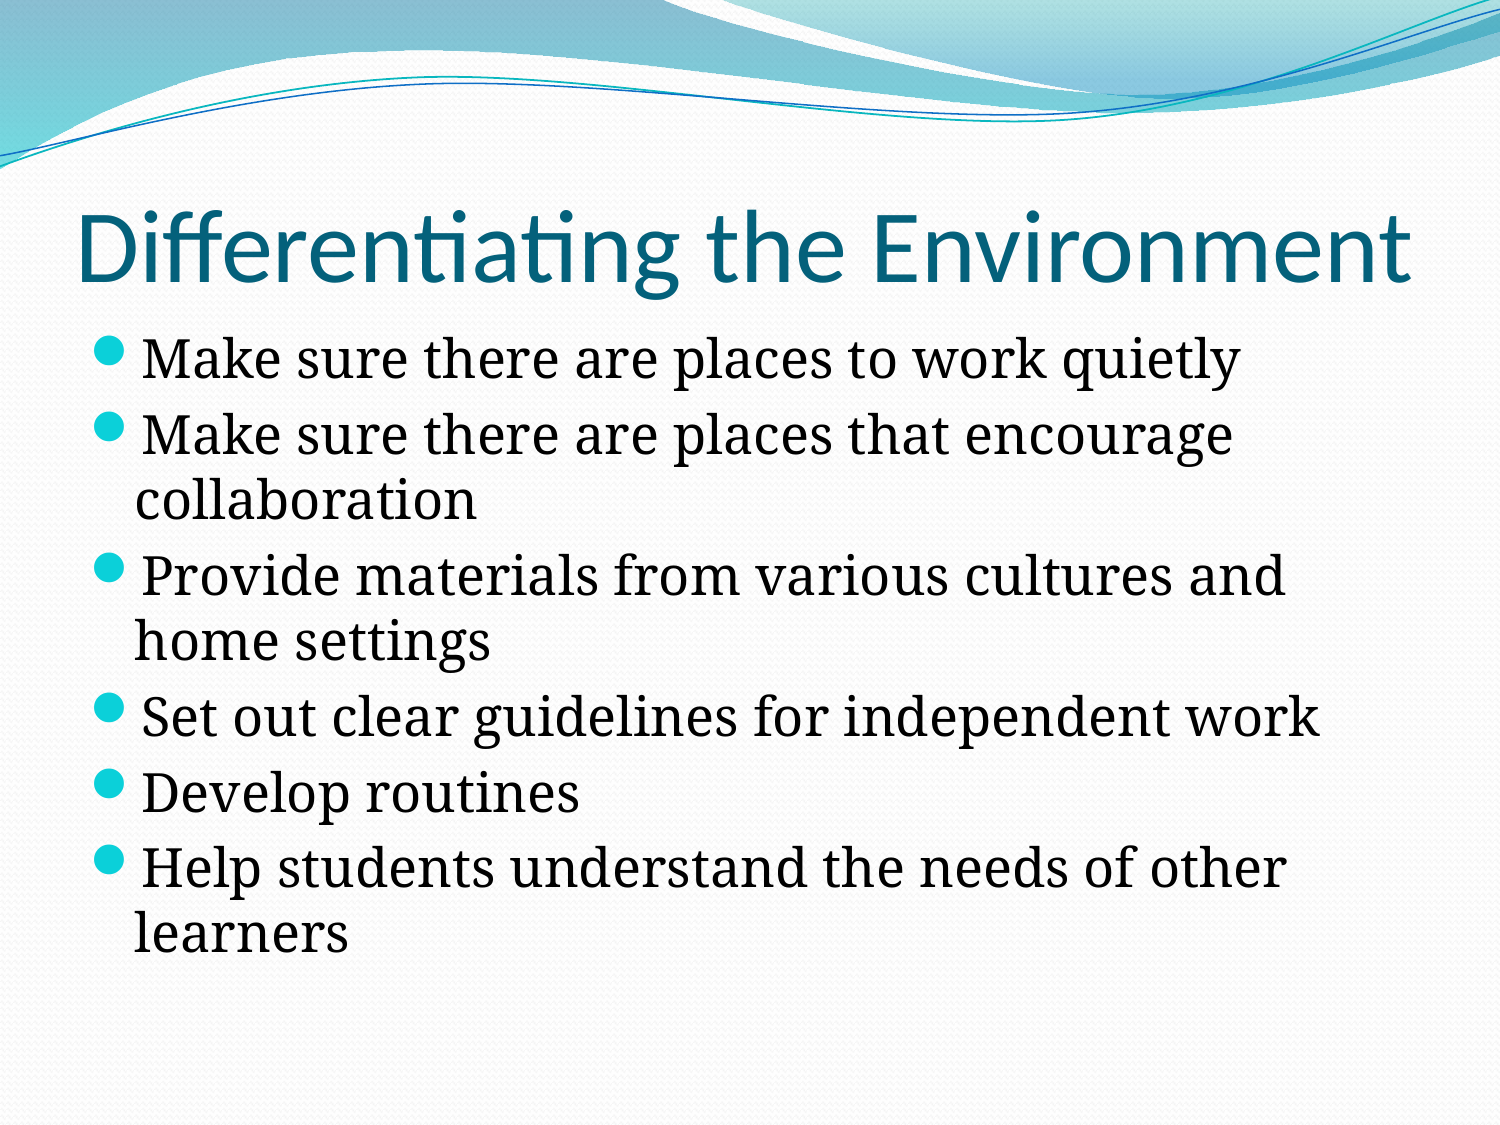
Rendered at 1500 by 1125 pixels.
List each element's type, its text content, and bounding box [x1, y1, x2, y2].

list Make sure there are places to work quietly Make sure there are places that encourage collaboration Provide materials from various cultures and home settings Set out clear guidelines for independent work Develop routines Help students understand the needs of other learners [75, 317, 1425, 1038]
title Differentiating the Environment [75, 115, 1425, 303]
